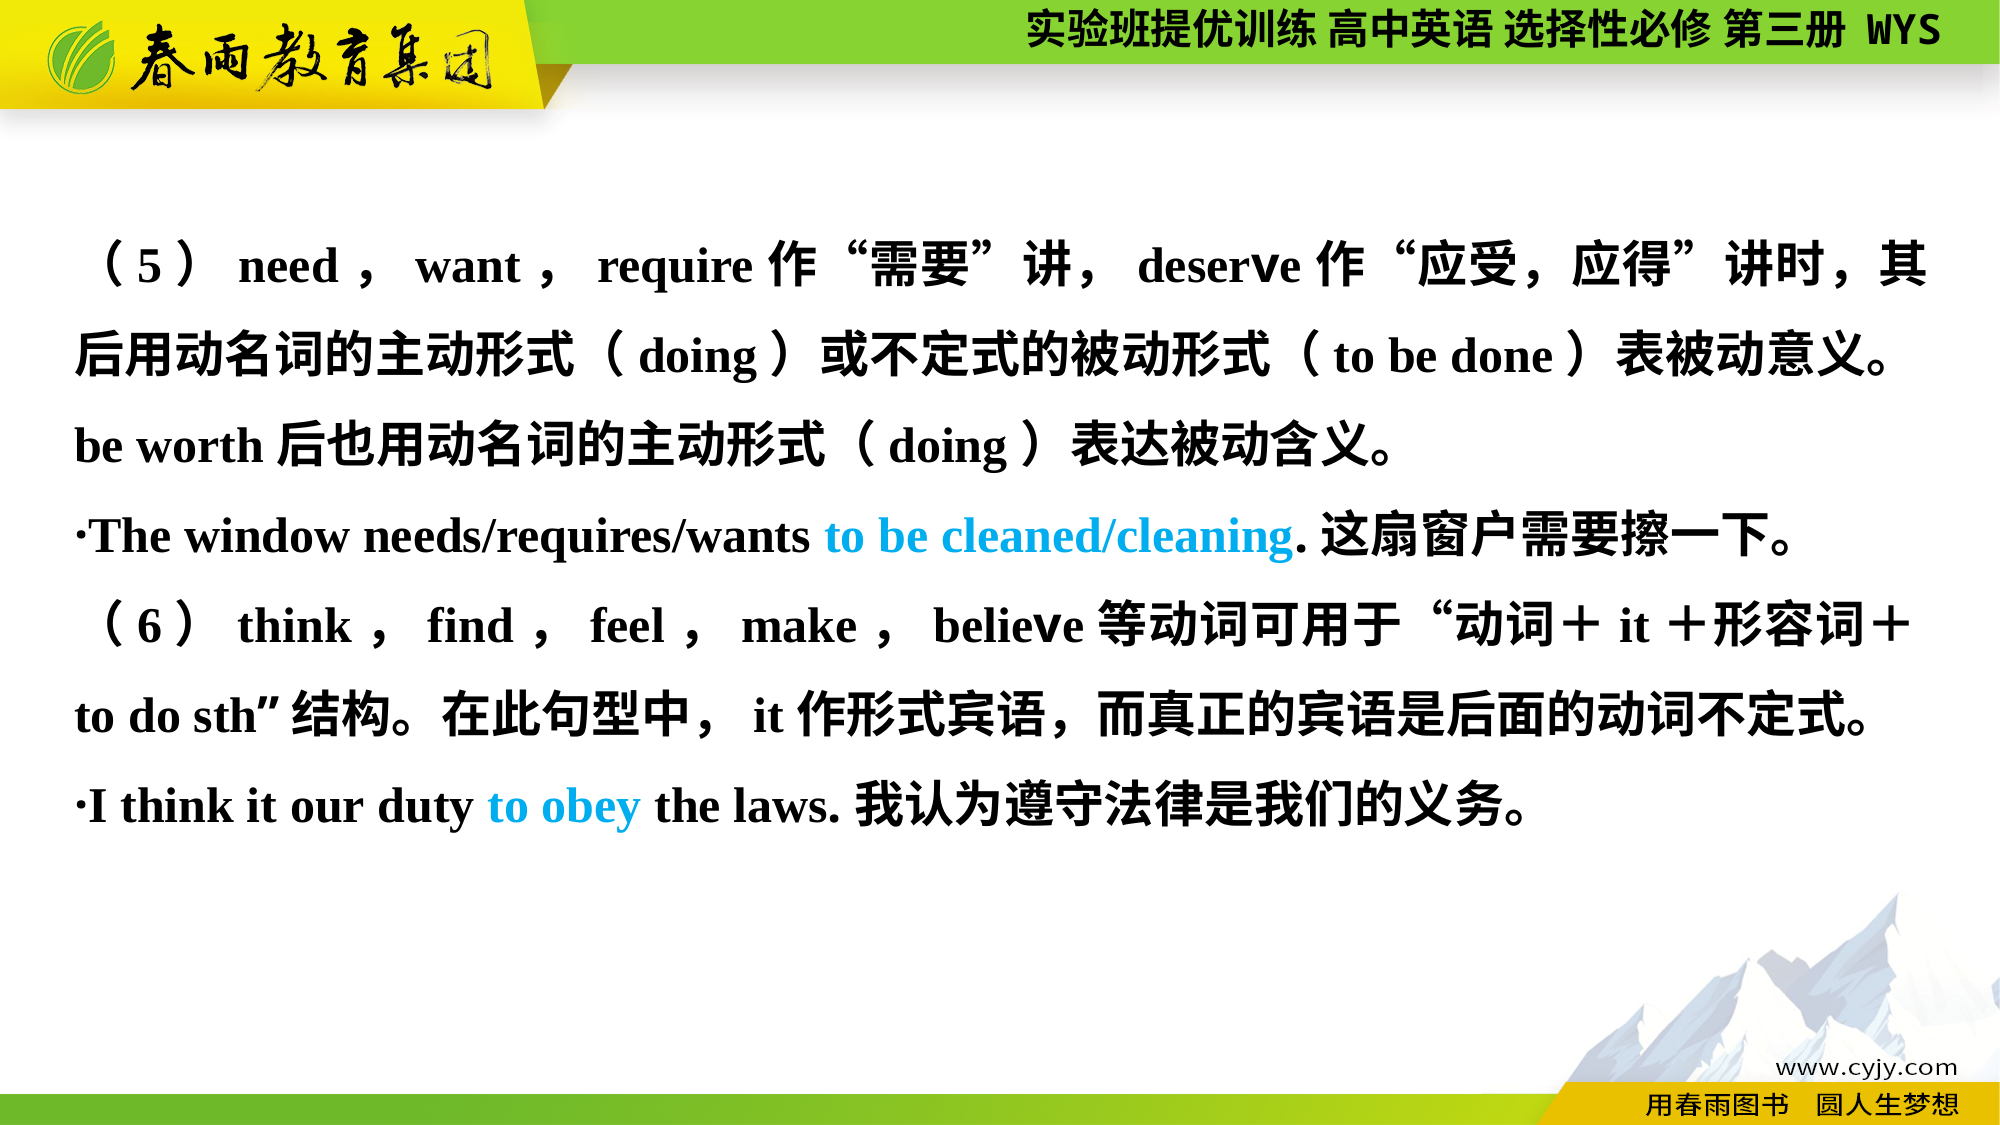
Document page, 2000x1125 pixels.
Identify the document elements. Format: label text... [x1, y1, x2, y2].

list （5）need，want，require作“需要”讲，deserve作“应受，应得”讲时，其后用动名词的主动形式（doing）或不定式的被动形式（to be done）表被动意义。be worth后也用动名词的主动形式（doing）表达被动含义。 ·The window needs/requires/wants to be cleaned/cleaning.这扇窗户需要擦一下。 （6）think，find，feel，make，believe等动词可用于“动词＋it＋形容词＋to do sth”结构。在此句型中，it作形式宾语，而真正的宾语是后面的动词不定式。 ·I think it our duty to obey the laws.我认为遵守法律是我们的义务。 [59, 194, 1944, 846]
picture [0, 0, 2000, 1125]
